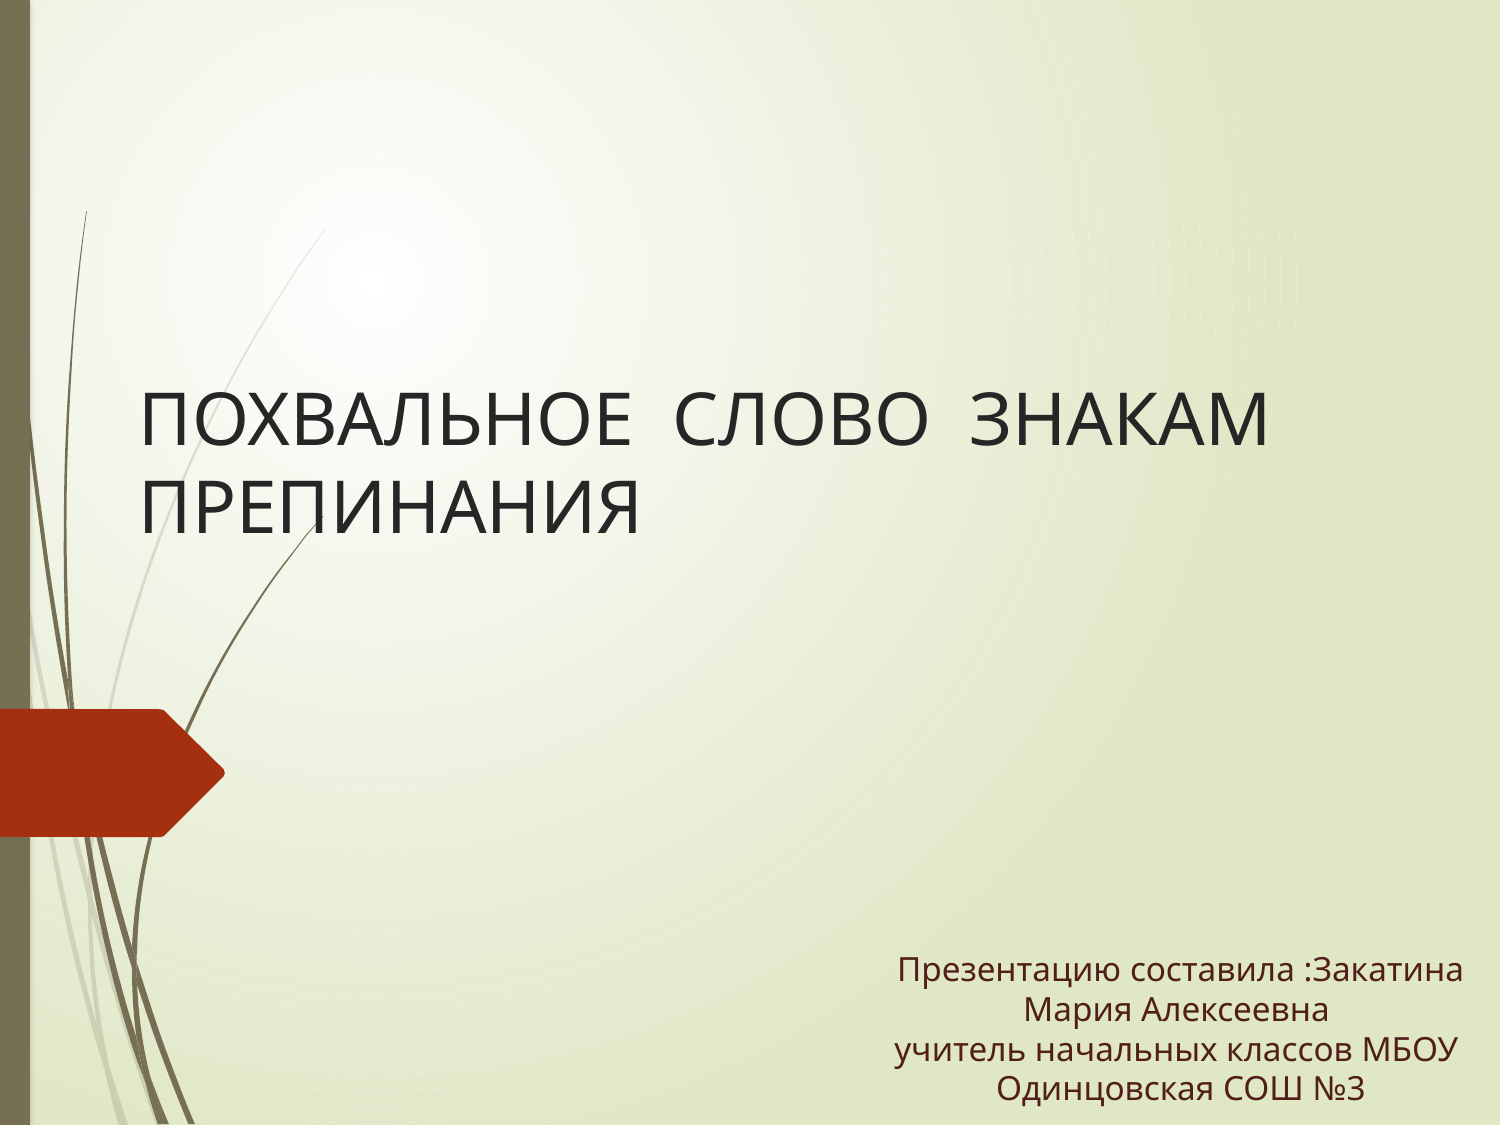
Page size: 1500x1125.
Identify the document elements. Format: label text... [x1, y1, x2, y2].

title ПОХВАЛЬНОЕ СЛОВО ЗНАКАМ ПРЕПИНАНИЯ [123, 361, 1449, 731]
subtitle [112, 172, 1438, 419]
text_box Презентацию составила :Закатина Мария Алексеевна учитель начальных классов МБОУ Одинцовская СОШ №3 [862, 940, 1500, 1115]
